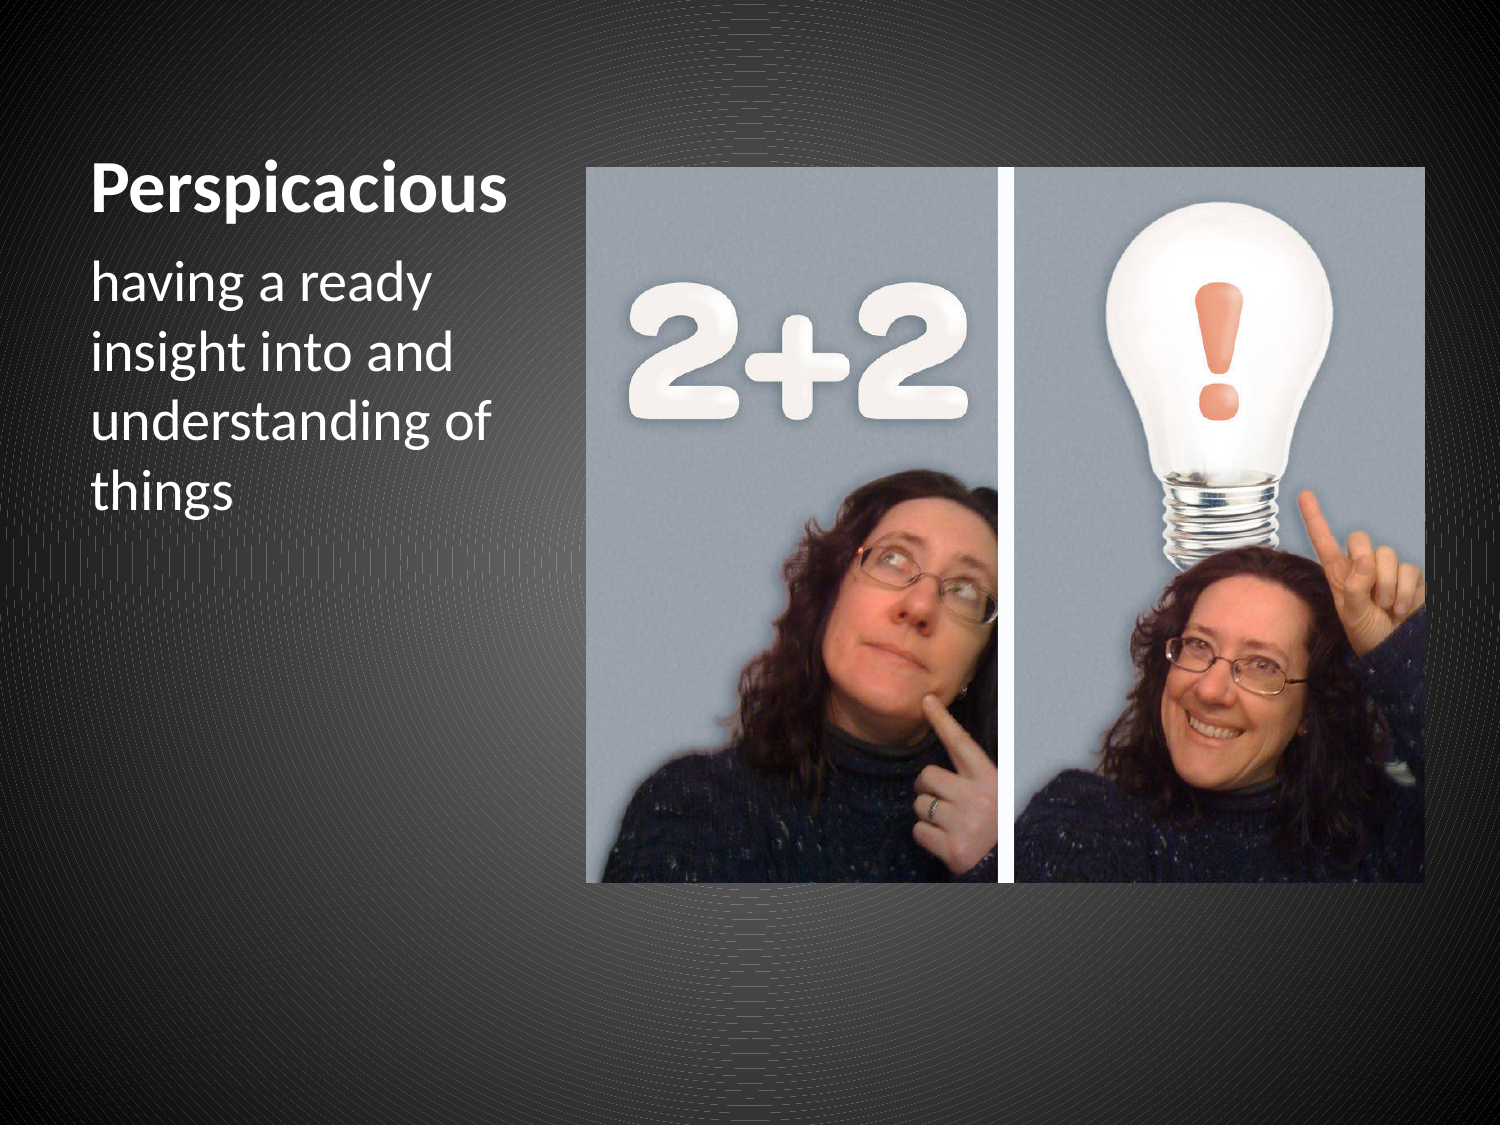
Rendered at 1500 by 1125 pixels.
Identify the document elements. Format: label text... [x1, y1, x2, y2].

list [586, 44, 1426, 1006]
list having a ready insight into and understanding of things [75, 235, 569, 1005]
title Perspicacious [75, 44, 569, 235]
